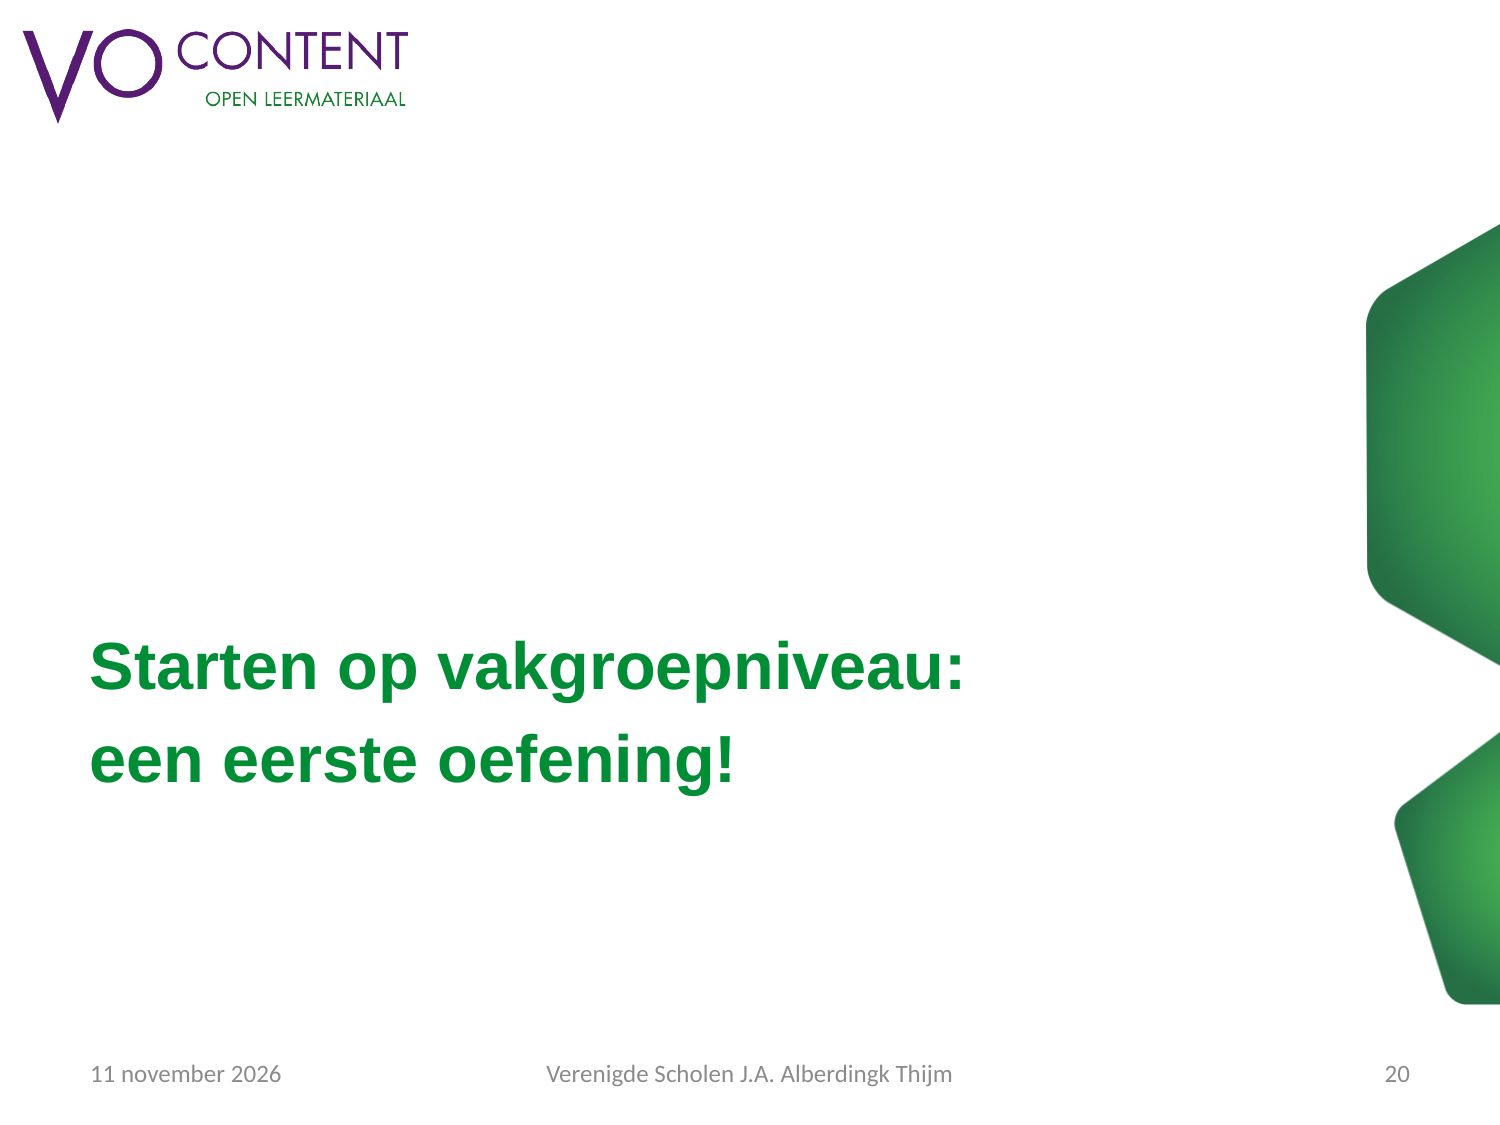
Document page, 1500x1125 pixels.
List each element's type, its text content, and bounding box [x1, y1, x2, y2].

footer Verenigde Scholen J.A. Alberdingk Thijm [512, 1042, 988, 1103]
picture [1366, 222, 1500, 1005]
picture [22, 29, 408, 124]
list Starten op vakgroepniveau: een eerste oefening! [75, 615, 1239, 947]
slide_number 20 [1074, 1042, 1425, 1103]
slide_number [75, 1042, 425, 1103]
